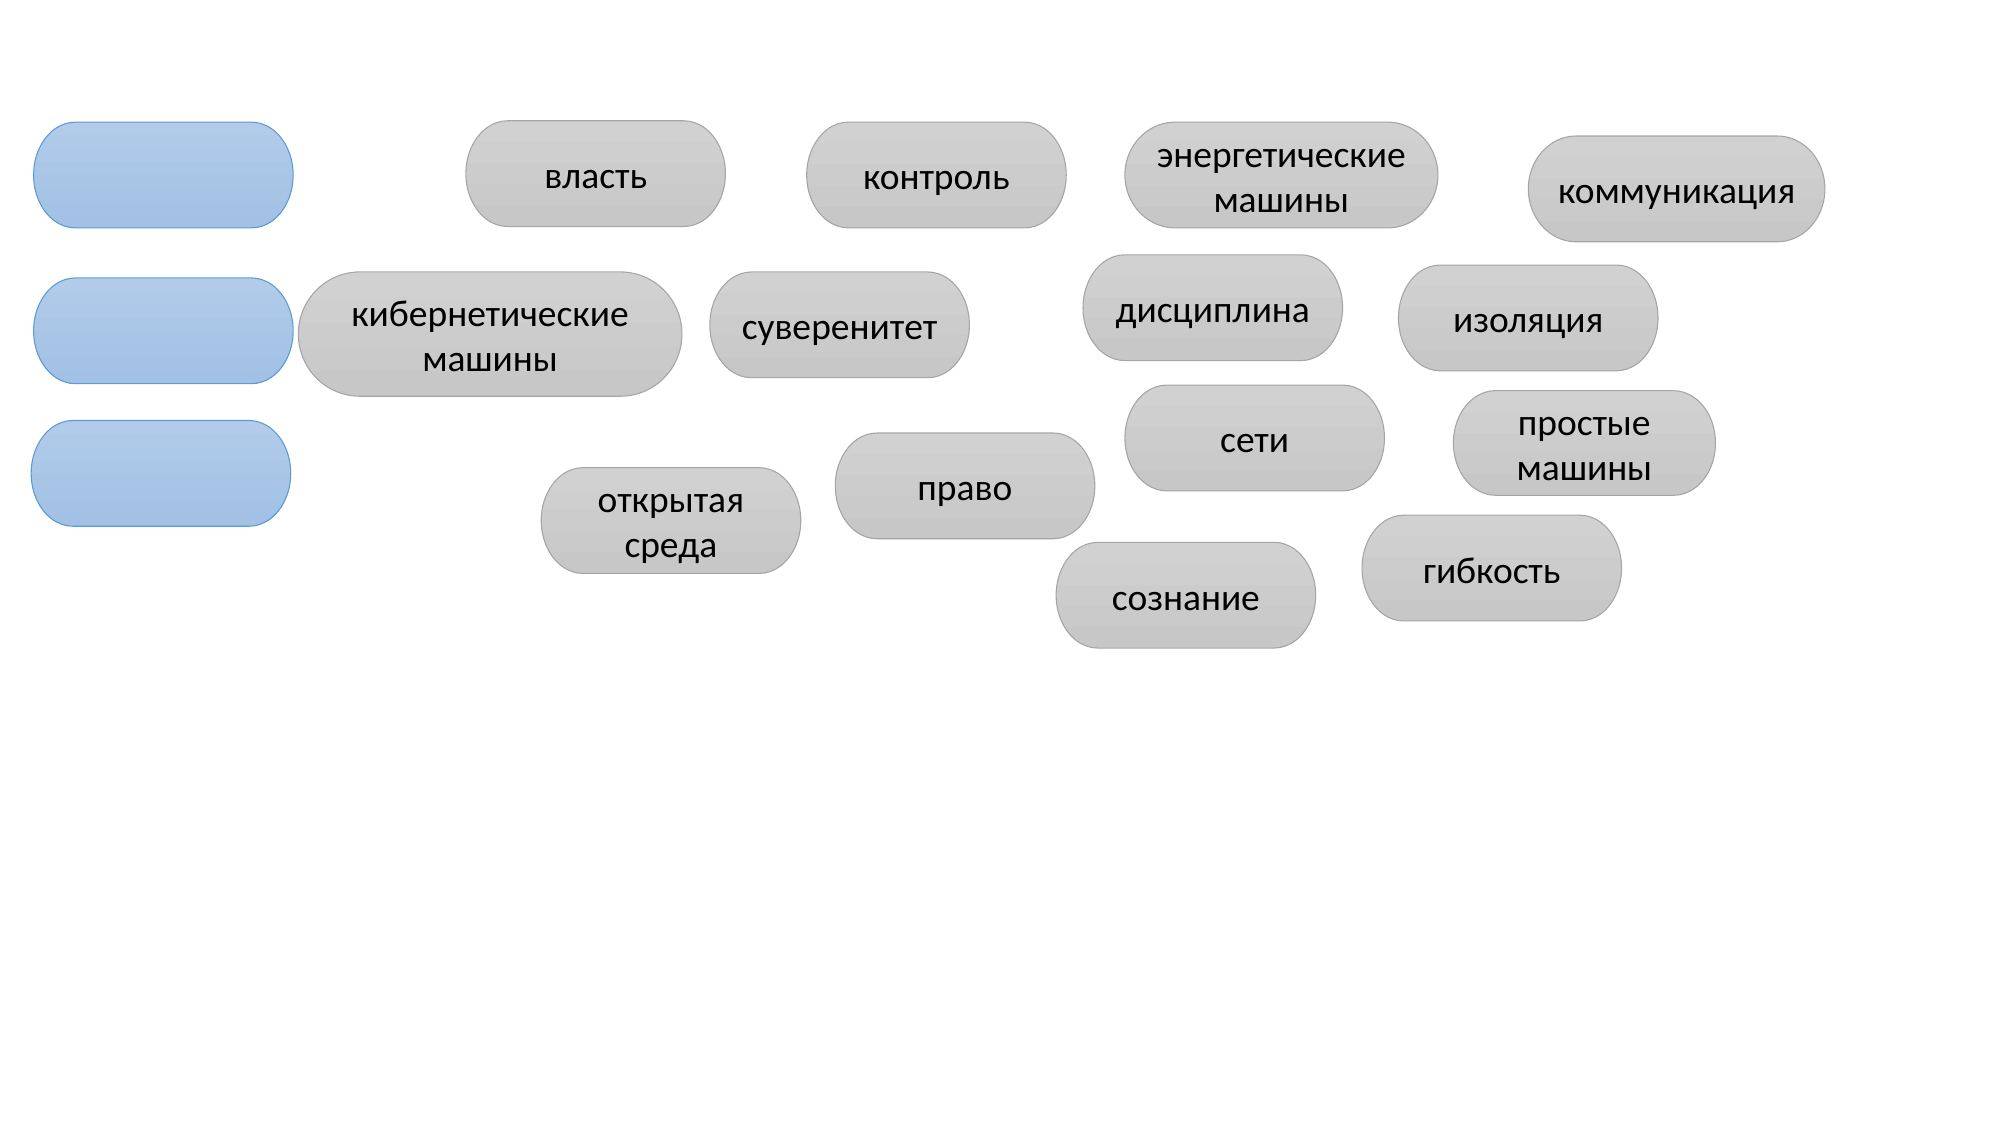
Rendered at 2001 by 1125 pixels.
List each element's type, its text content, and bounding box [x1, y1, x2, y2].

text_box изоляция [1397, 264, 1659, 372]
text_box открытая среда [540, 467, 802, 574]
text_box [33, 277, 294, 385]
text_box простые машины [1452, 390, 1717, 496]
text_box [30, 419, 292, 527]
text_box право [834, 432, 1096, 540]
text_box энергетические машины [1124, 121, 1439, 229]
text_box дисциплина [1082, 254, 1344, 362]
text_box сознание [1055, 541, 1317, 649]
text_box коммуникация [1527, 135, 1826, 243]
text_box суверенитет [709, 271, 970, 379]
text_box гибкость [1361, 514, 1623, 622]
text_box кибернетические машины [297, 271, 683, 397]
text_box власть [465, 120, 726, 228]
text_box [33, 121, 294, 229]
text_box сети [1124, 384, 1386, 492]
text_box контроль [806, 121, 1067, 229]
